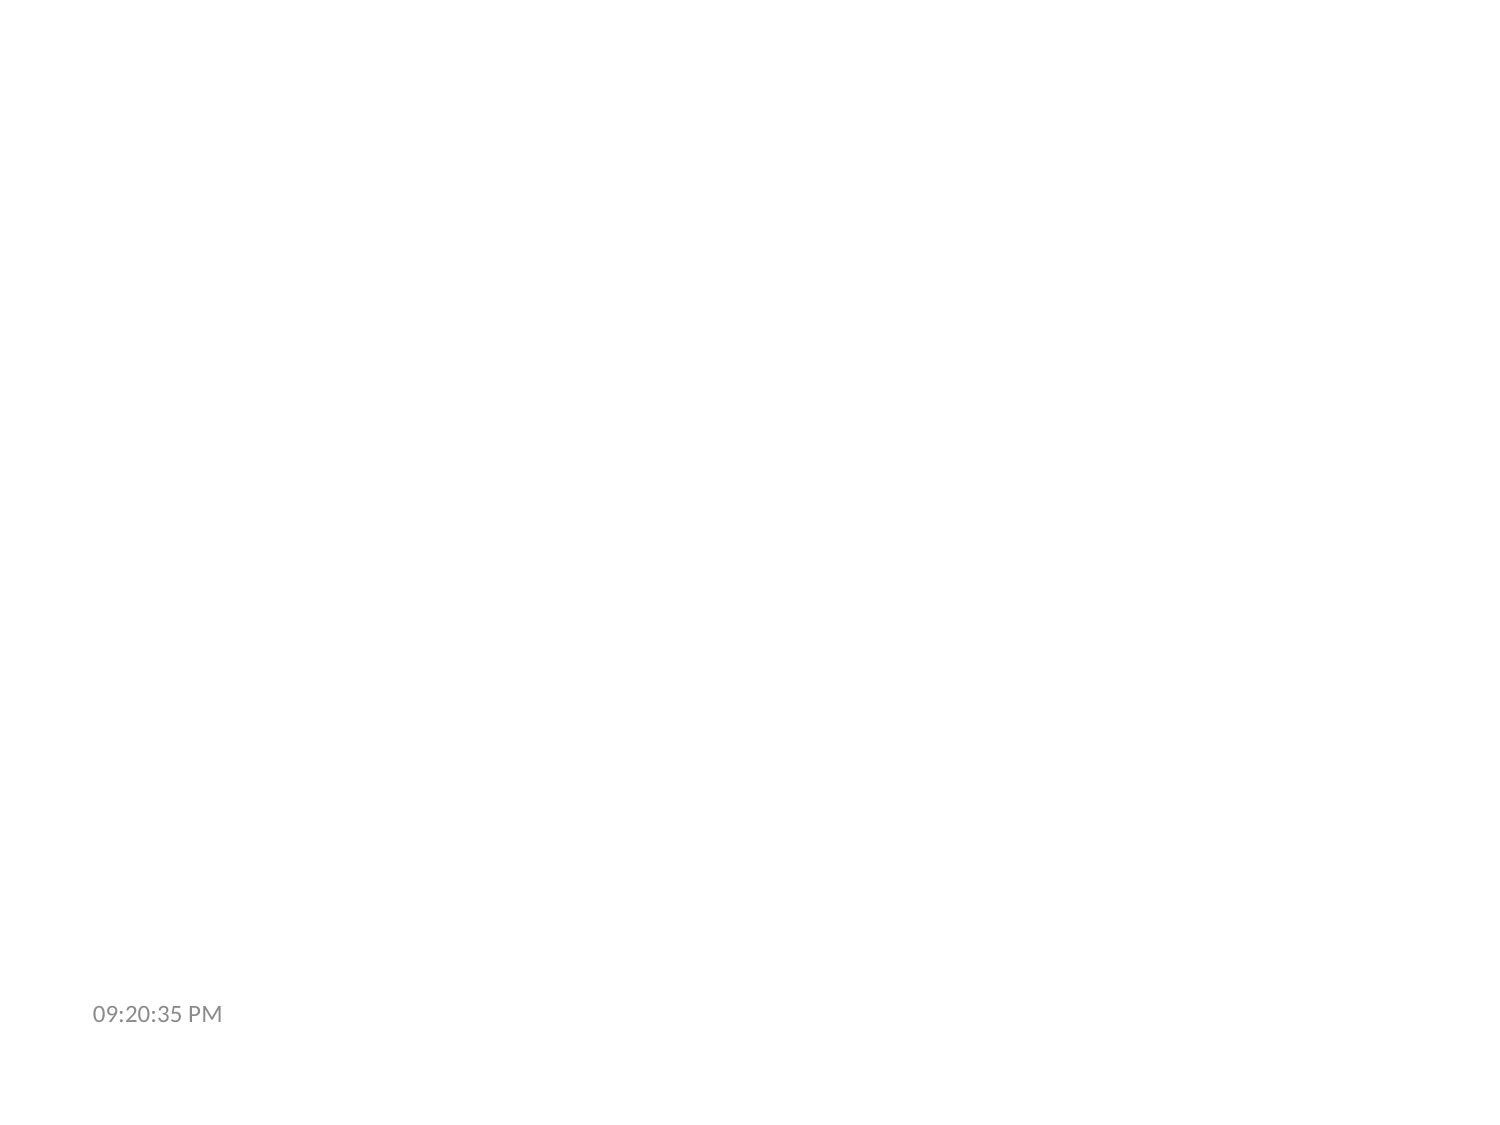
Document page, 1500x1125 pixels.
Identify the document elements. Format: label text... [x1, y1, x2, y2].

text_box 3:35:09 PM [77, 982, 428, 1043]
